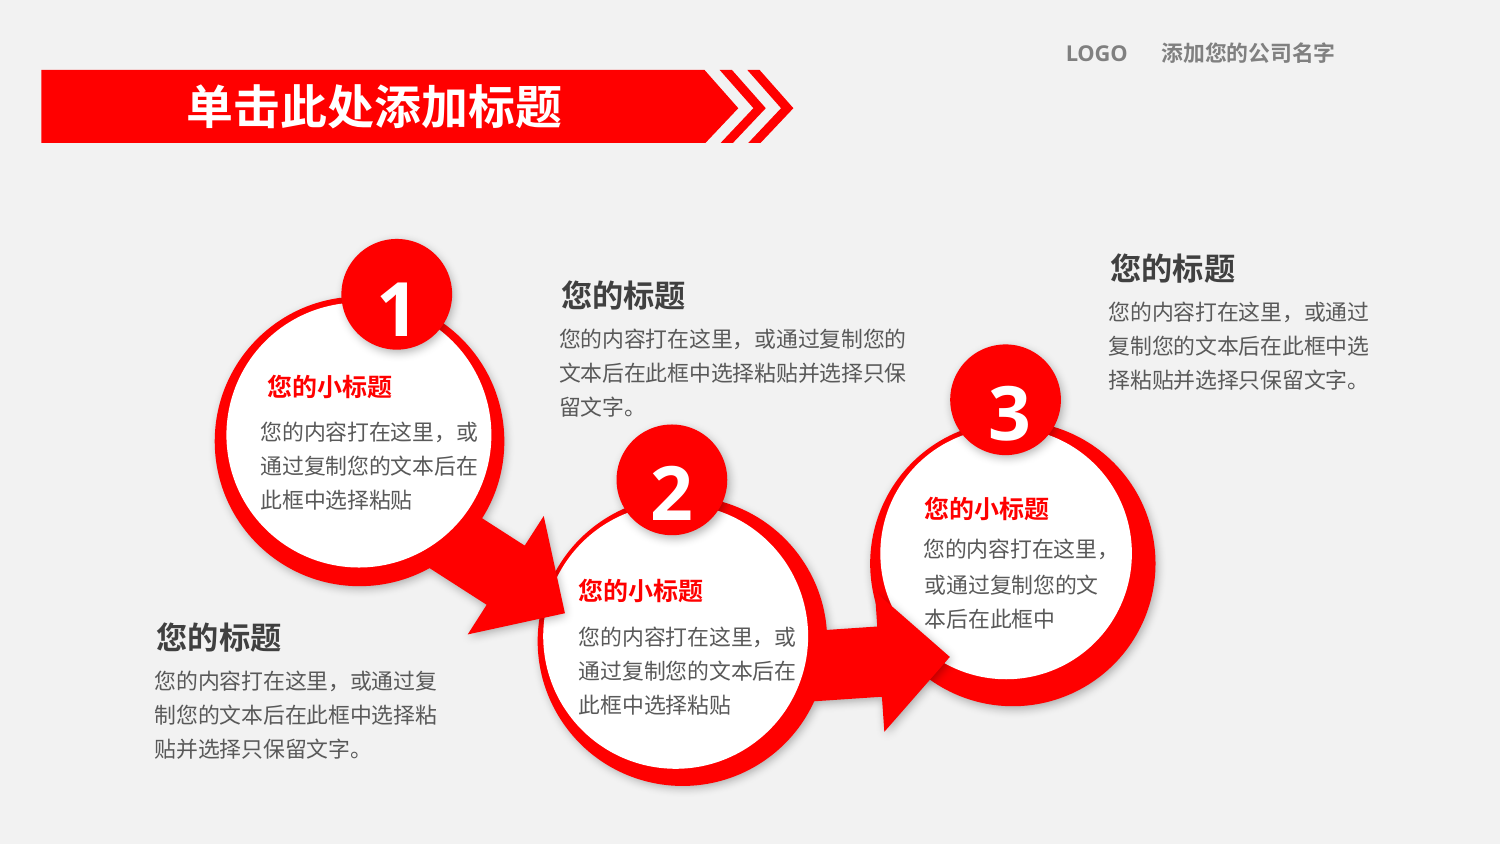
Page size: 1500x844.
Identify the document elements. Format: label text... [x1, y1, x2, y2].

text_box 您的内容打在这里，或通过复制您的文本后在此框中选择粘贴并选择只保留文字。 [140, 652, 467, 770]
text_box 您的内容打在这里，或通过复制您的文本后在此框中选择粘贴并选择只保留文字。 [1093, 283, 1395, 401]
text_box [869, 420, 1156, 707]
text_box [341, 226, 453, 361]
text_box 您的标题 [141, 599, 317, 663]
text_box LOGO 添加您的公司名字 [1051, 32, 1431, 74]
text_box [542, 473, 897, 812]
text_box 您的标题 [1095, 230, 1271, 283]
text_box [949, 330, 1062, 465]
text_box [41, 69, 794, 144]
text_box 您的内容打在这里，或通过复制您的文本后在此框中选择粘贴并选择只保留文字。 [571, 310, 938, 428]
text_box 您的标题 [546, 257, 722, 310]
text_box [616, 410, 728, 545]
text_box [214, 296, 566, 635]
